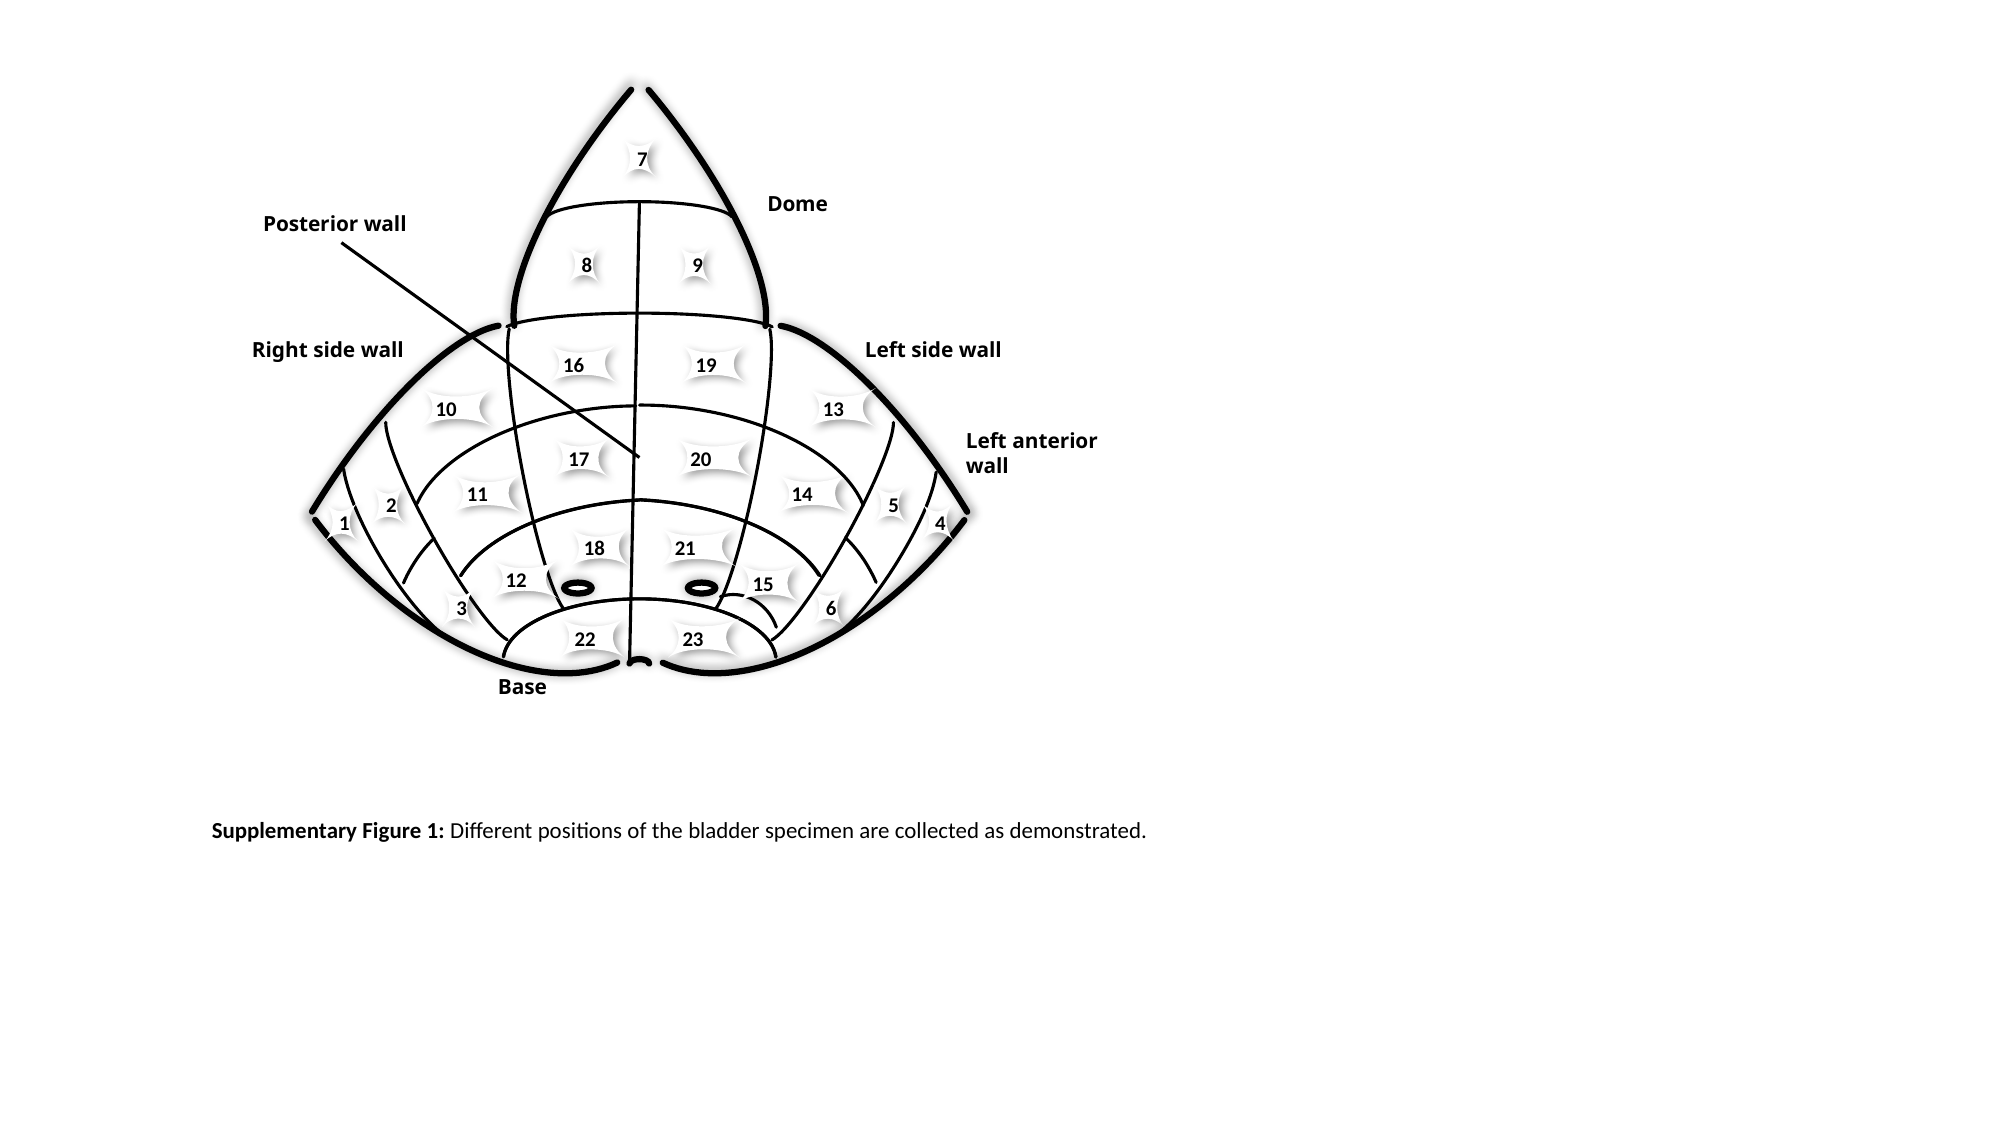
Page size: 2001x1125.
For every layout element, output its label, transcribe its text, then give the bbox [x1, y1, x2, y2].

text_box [237, 108, 1116, 750]
text_box Supplementary Figure 1: Different positions of the bladder specimen are collected as demonstrated. [197, 808, 1220, 851]
